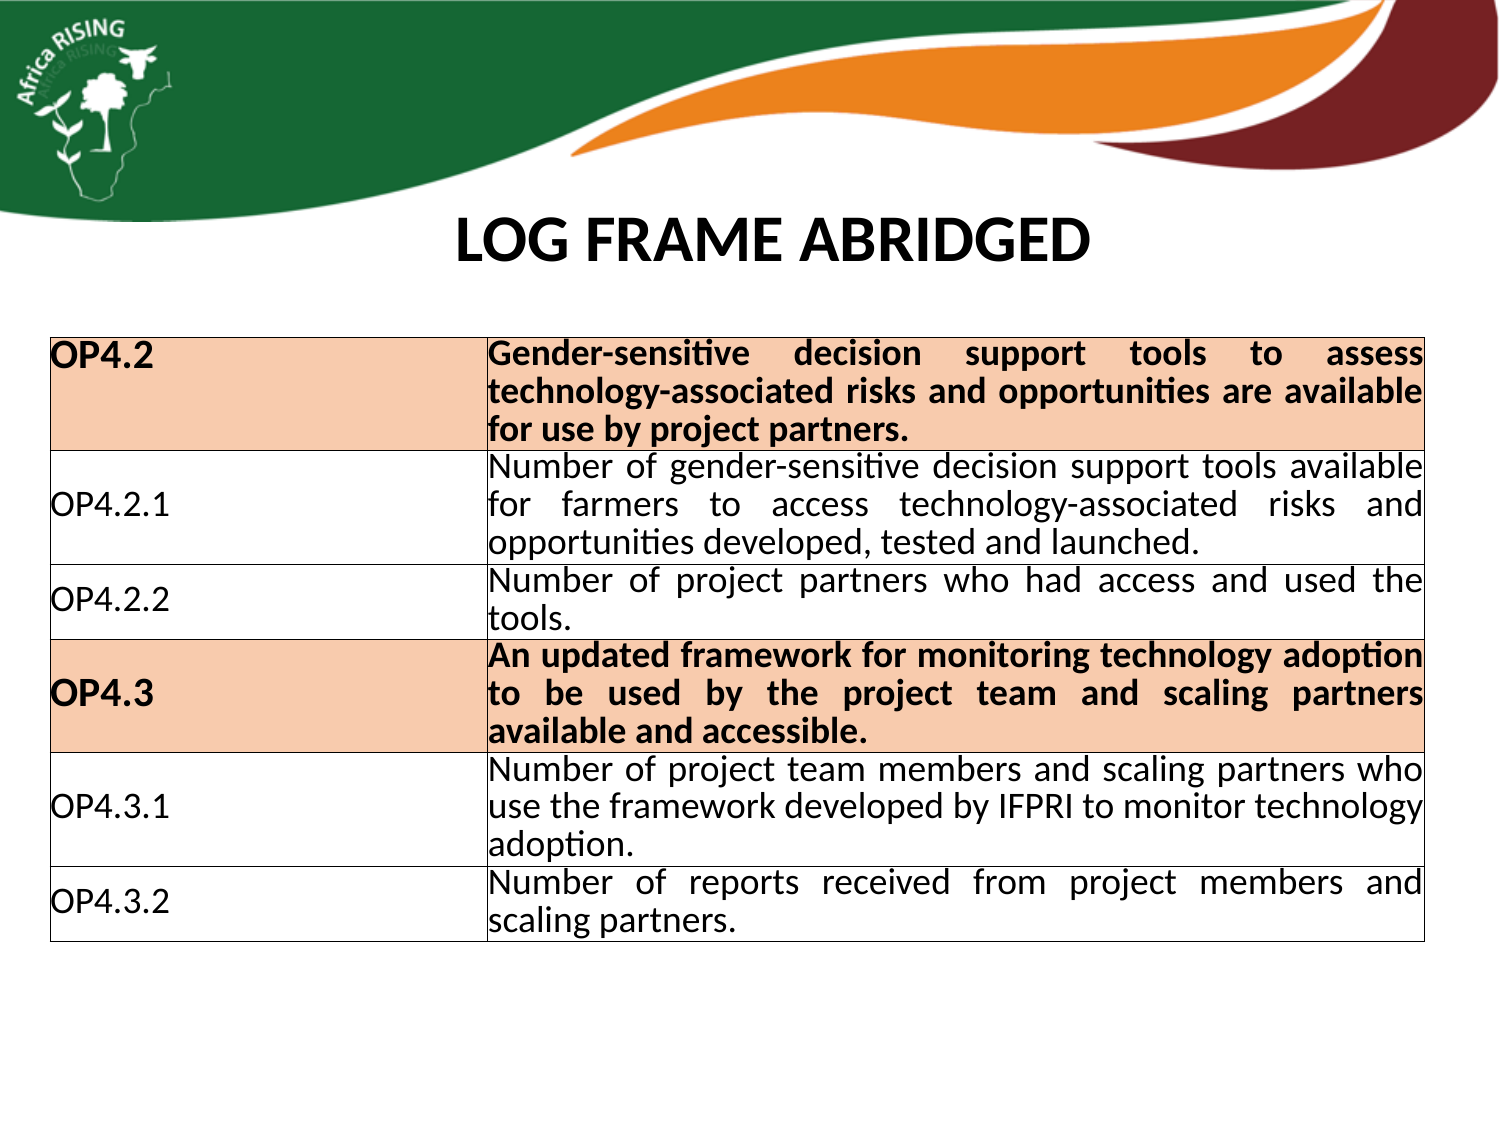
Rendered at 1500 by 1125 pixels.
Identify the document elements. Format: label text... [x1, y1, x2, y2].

table_cell An updated framework for monitoring technology adoption to be used by the project team and scaling partners available and accessible. [488, 640, 1424, 752]
table_cell Number of gender-sensitive decision support tools available for farmers to access technology-associated risks and opportunities developed, tested and launched. [488, 451, 1424, 564]
table_header OP4.2 [51, 338, 487, 450]
table_cell Number of project team members and scaling partners who use the framework developed by IFPRI to monitor technology adoption. [488, 753, 1424, 866]
table_cell OP4.2.2 [51, 565, 487, 639]
table_cell Number of project partners who had access and used the tools. [488, 565, 1424, 639]
table_cell OP4.3.2 [51, 867, 487, 941]
table_cell OP4.3.1 [51, 753, 487, 866]
table_cell OP4.3 [51, 640, 487, 752]
picture [0, 0, 1499, 222]
table_header Gender-sensitive decision support tools to assess technology-associated risks and opportunities are available for use by project partners. [488, 338, 1424, 450]
text_box LOG FRAME ABRIDGED [149, 187, 1413, 288]
table_cell Number of reports received from project members and scaling partners. [488, 867, 1424, 941]
table_cell OP4.2.1 [51, 451, 487, 564]
